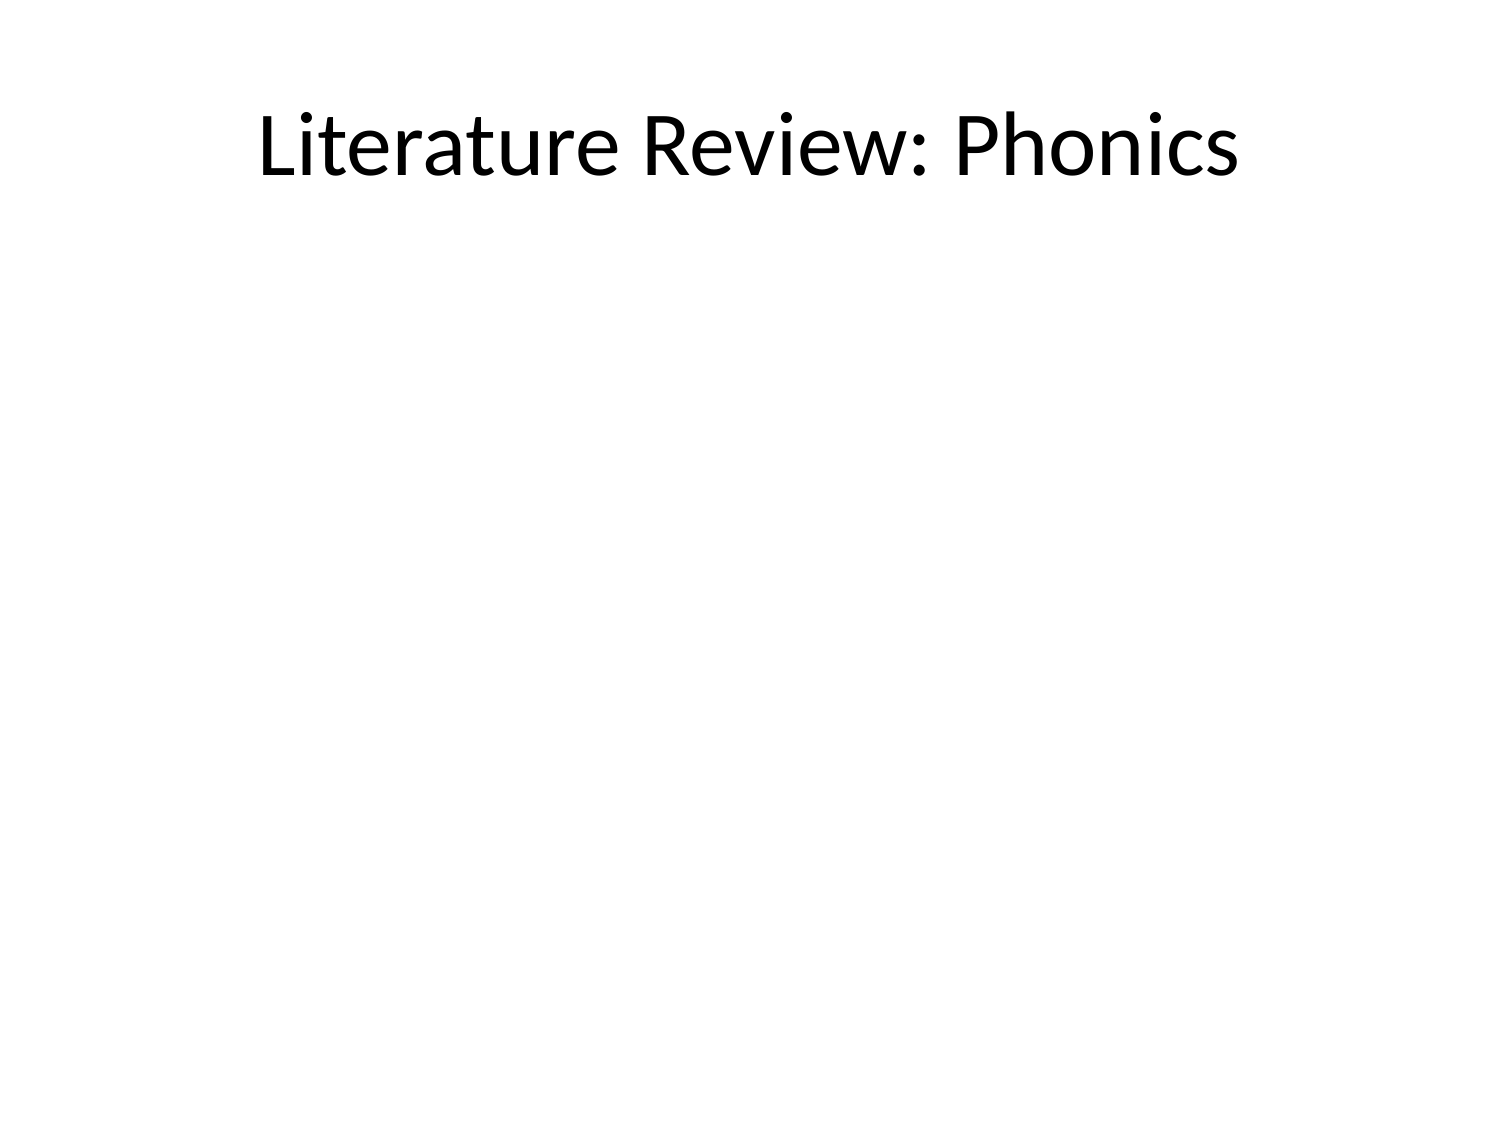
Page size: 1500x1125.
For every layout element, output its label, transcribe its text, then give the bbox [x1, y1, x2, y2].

title Literature Review: Phonics [75, 45, 1425, 233]
